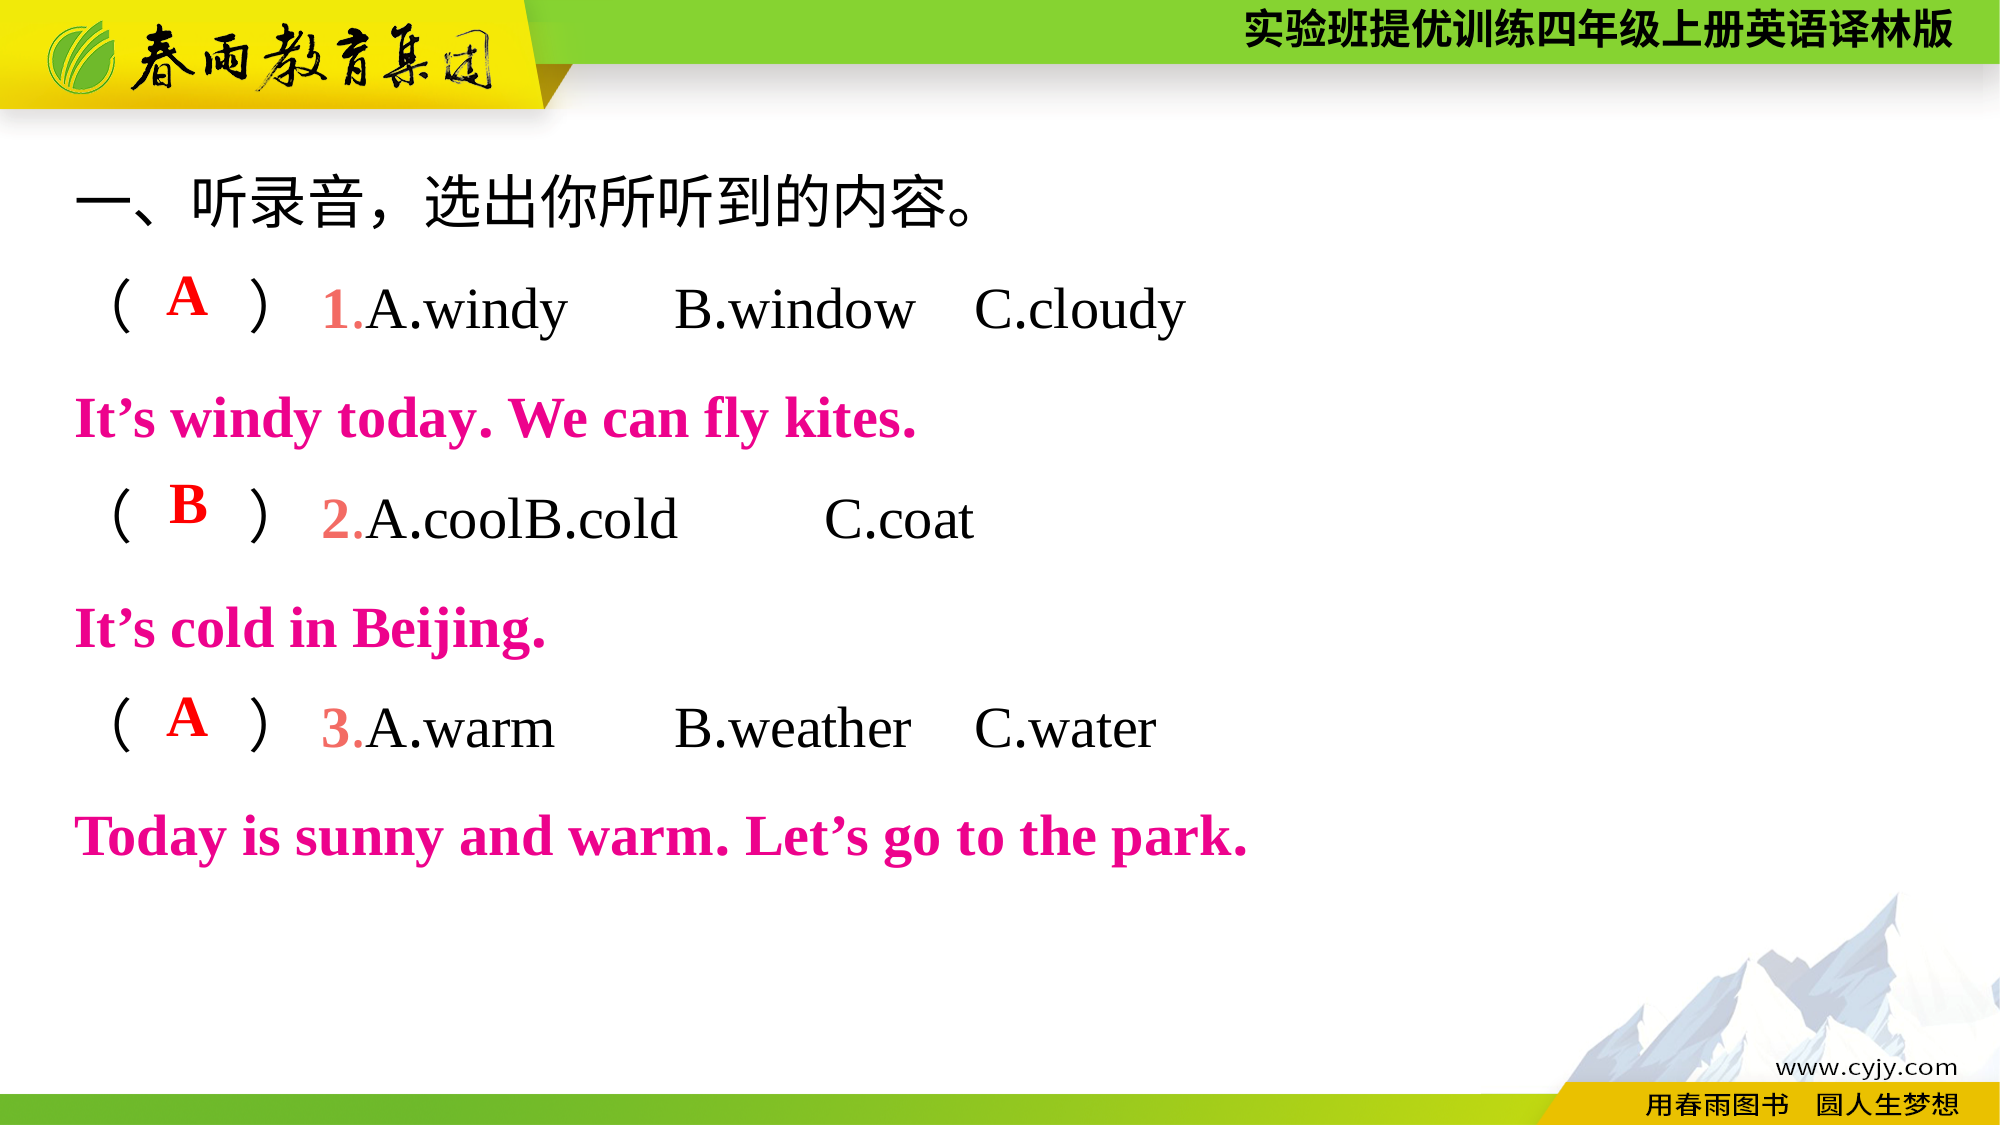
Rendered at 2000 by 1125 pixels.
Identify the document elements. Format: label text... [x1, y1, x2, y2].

list 一、听录音，选出你所听到的内容。 （ ）1.A.windy B.window C.cloudy （ ）2.A.cool B.cold C.coat （ ）3.A.warm B.weather C.water [59, 122, 1944, 336]
list 一、听录音，选出你所听到的内容。 （ ）1.A.windy B.window C.cloudy （ ）2.A.cool B.cold C.coat （ ）3.A.warm B.weather C.water [59, 457, 1944, 546]
text_box B [154, 457, 224, 543]
list 一、听录音，选出你所听到的内容。 （ ）1.A.windy B.window C.cloudy （ ）2.A.cool B.cold C.coat （ ）3.A.warm B.weather C.water [59, 667, 1944, 754]
picture [0, 0, 2000, 1125]
text_box Today is sunny and warm. Let’s go to the park. [59, 754, 1944, 875]
text_box It’s cold in Beijing. [59, 546, 1944, 667]
text_box A [151, 250, 224, 335]
text_box A [151, 670, 224, 756]
text_box It’s windy today. We can fly kites. [59, 336, 1944, 457]
